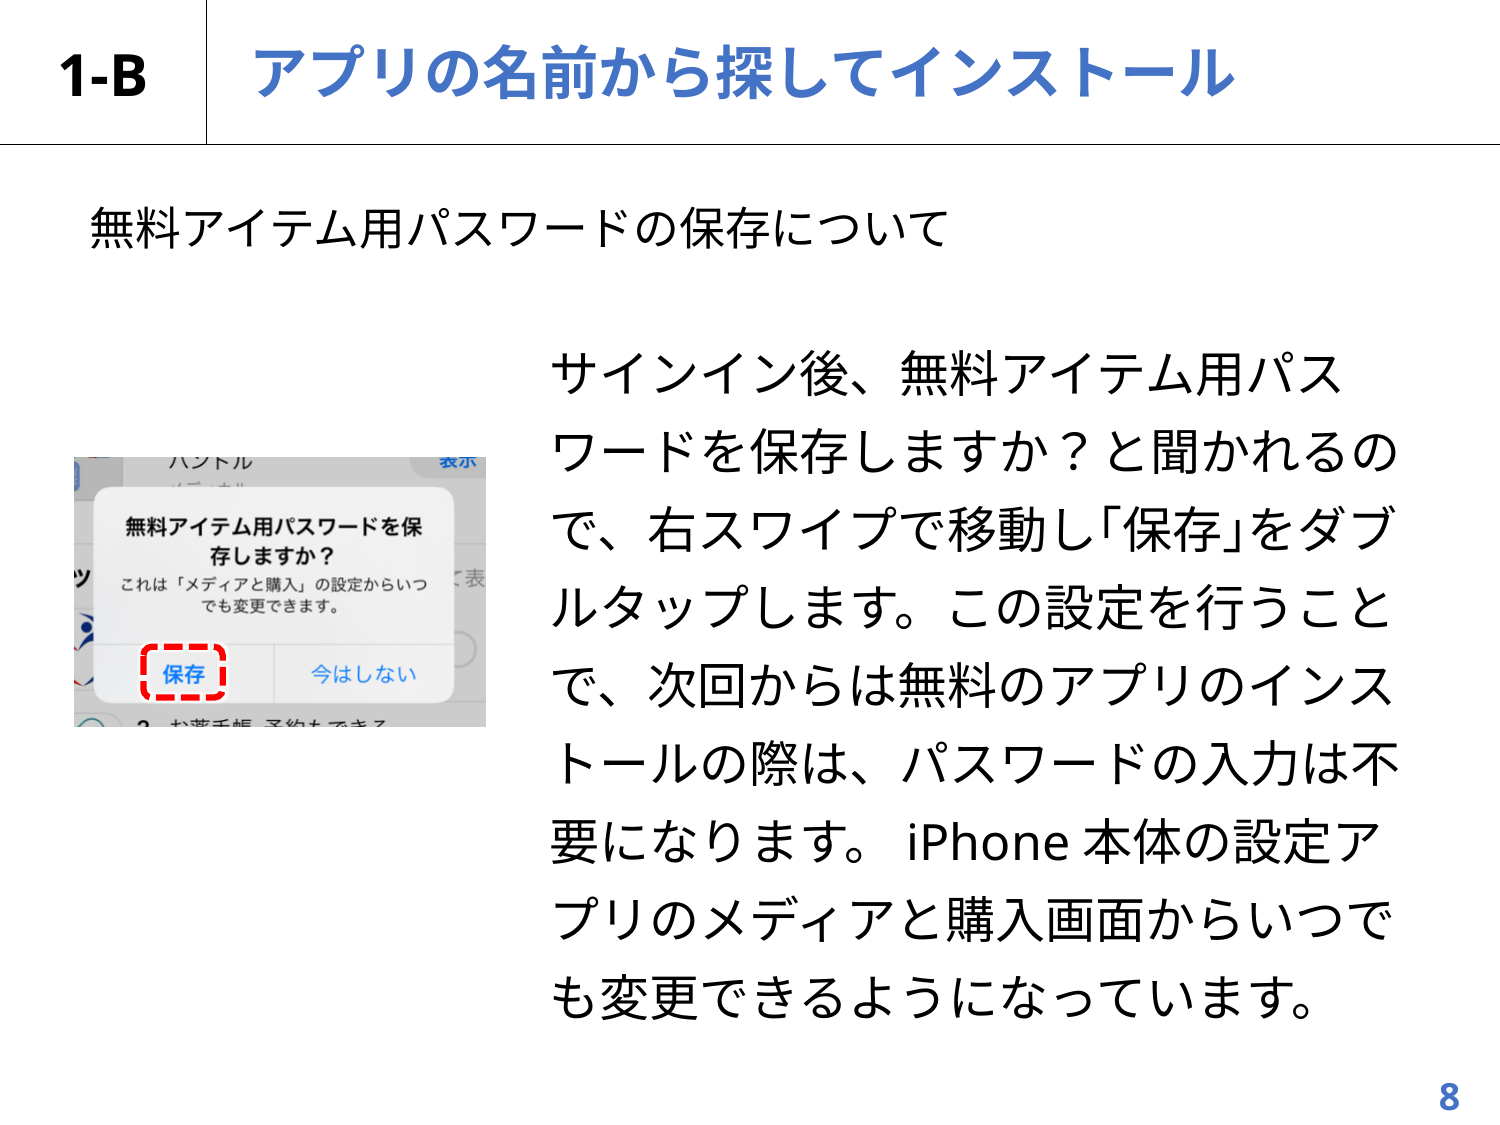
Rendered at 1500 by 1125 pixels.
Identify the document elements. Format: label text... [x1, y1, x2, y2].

text_box 8 [1402, 1065, 1497, 1125]
text_box サインイン後、無料アイテム用パスワードを保存しますか？と聞かれるので、右スワイプで移動し｢保存｣をダブルタップします。この設定を行うことで、次回からは無料のアプリのインストールの際は、パスワードの入力は不要になります。iPhone本体の設定アプリのメディアと購入画面からいつでも変更できるようになっています。 [534, 317, 1426, 1041]
text_box アプリの名前から探してインストール [230, 24, 1459, 119]
text_box 無料アイテム用パスワードの保存について [74, 175, 1426, 271]
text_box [74, 457, 486, 728]
title 1-B [0, 0, 207, 147]
